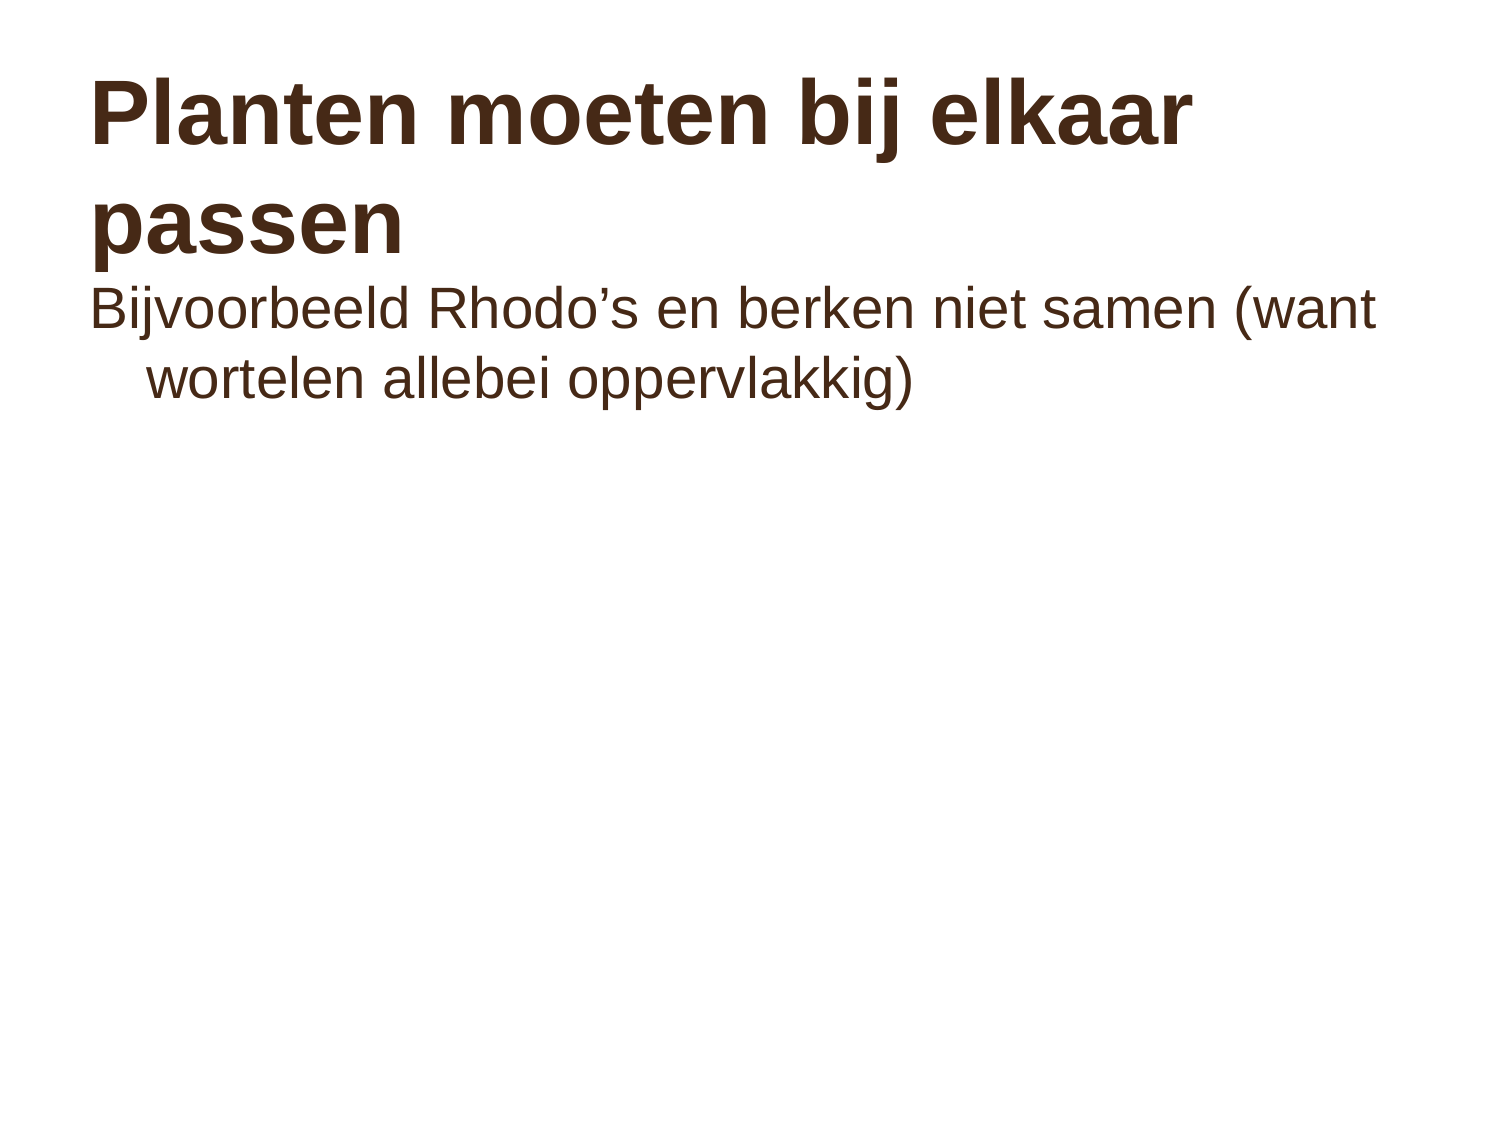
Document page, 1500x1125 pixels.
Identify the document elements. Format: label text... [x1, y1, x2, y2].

list Bijvoorbeeld Rhodo’s en berken niet samen (want wortelen allebei oppervlakkig) [75, 262, 1425, 1005]
title Planten moeten bij elkaar passen [75, 45, 1425, 233]
